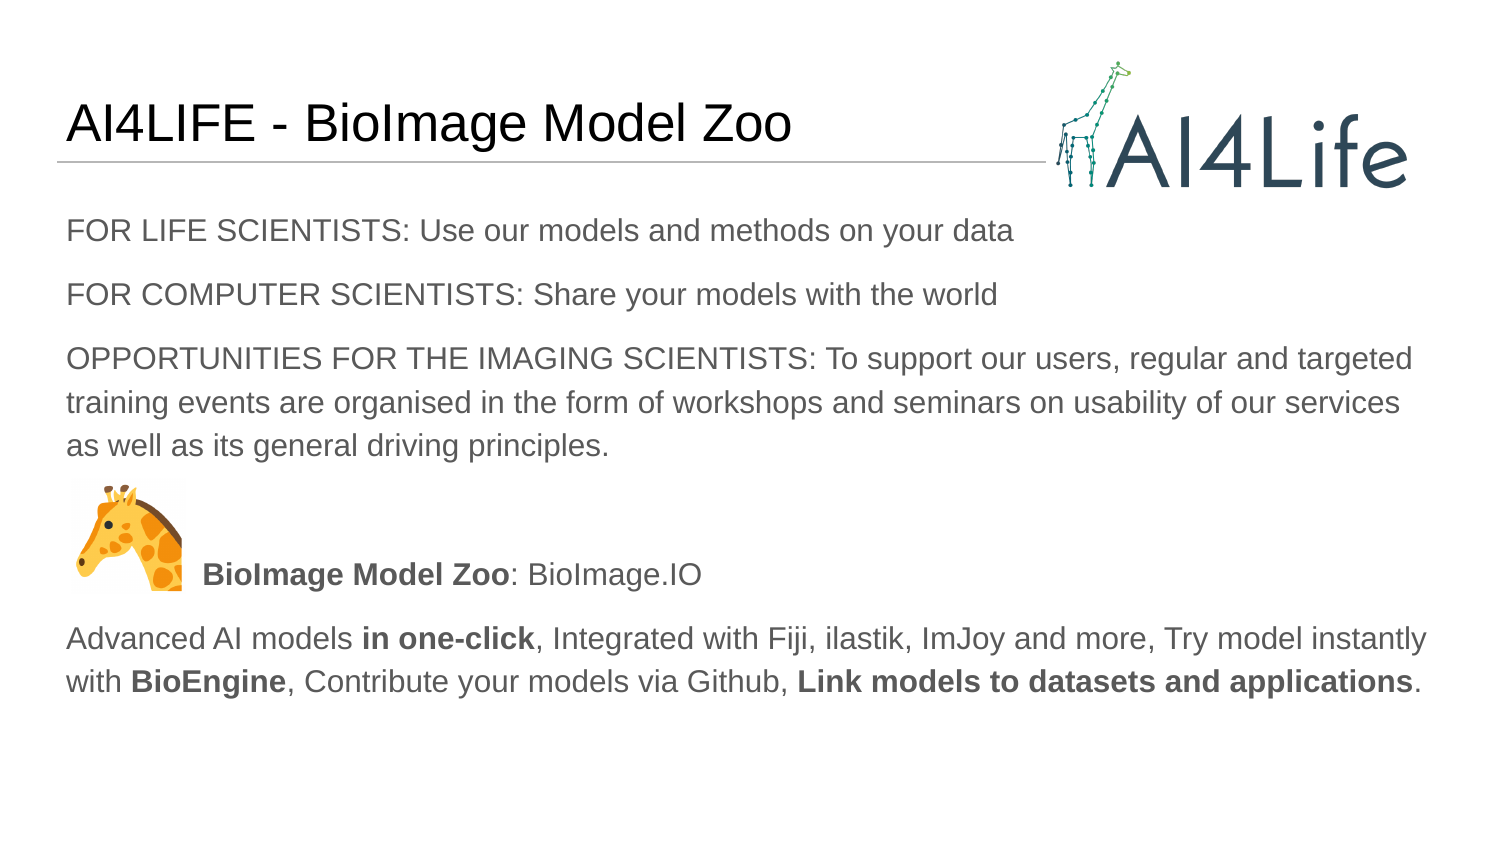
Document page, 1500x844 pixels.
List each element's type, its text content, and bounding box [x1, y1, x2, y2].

picture [990, 22, 1473, 246]
list FOR LIFE SCIENTISTS: Use our models and methods on your data FOR COMPUTER SCIENTISTS: Share your models with the world OPPORTUNITIES FOR THE IMAGING SCIENTISTS: To support our users, regular and targeted training events are organised in the form of workshops and seminars on usability of our services as well as its general driving principles. BioImage Model Zoo: BioImage.IO Advanced AI models in one-click, Integrated with Fiji, ilastik, ImJoy and more, Try model instantly with BioEngine, Contribute your models via Github, Link models to datasets and applications. [51, 189, 1449, 750]
picture [70, 477, 186, 594]
title AI4LIFE - BioImage Model Zoo [51, 72, 985, 167]
